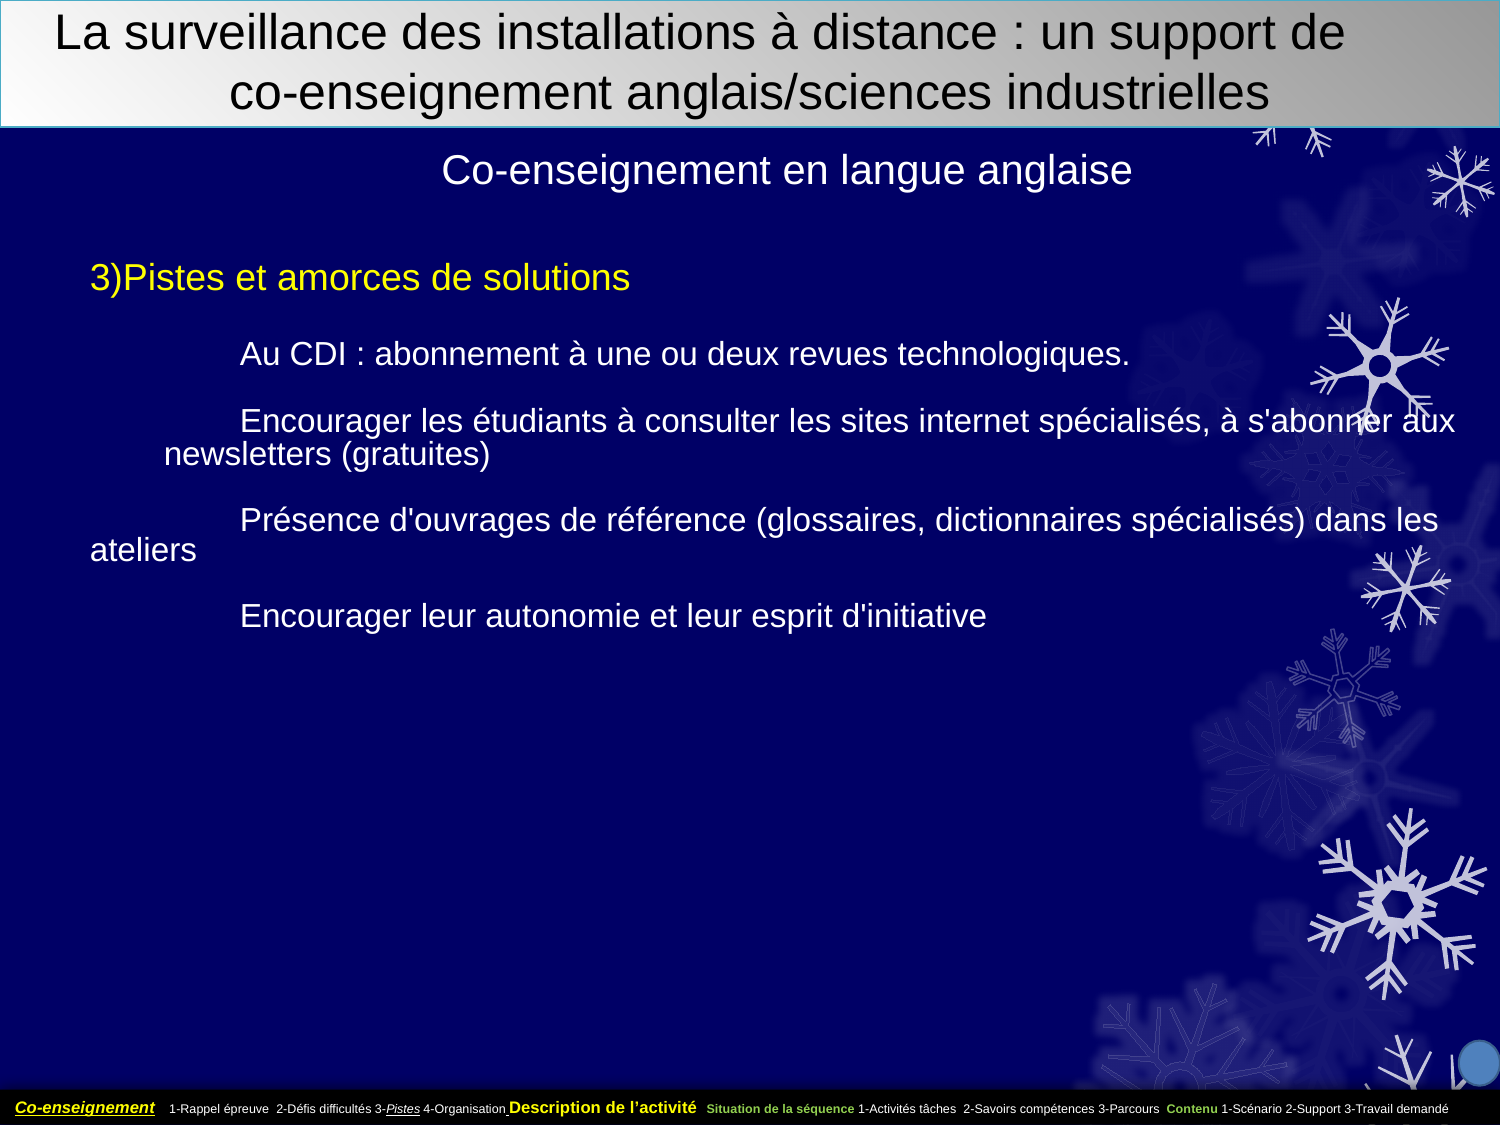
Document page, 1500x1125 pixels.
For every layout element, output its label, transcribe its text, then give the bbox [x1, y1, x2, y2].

title La surveillance des installations à distance : un support de co-enseignement anglais/sciences industrielles [0, 0, 1500, 128]
text_box Co-enseignement 1-Rappel épreuve 2-Défis difficultés 3-Pistes 4-Organisation Description de l’activité Situation de la séquence 1-Activités tâches 2-Savoirs compétences 3-Parcours Contenu 1-Scénario 2-Support 3-Travail demandé [0, 1089, 1500, 1125]
text_box Co-enseignement en langue anglaise 3)Pistes et amorces de solutions Au CDI : abonnement à une ou deux revues technologiques. Encourager les étudiants à consulter les sites internet spécialisés, à s'abonner aux newsletters (gratuites) Présence d'ouvrages de référence (glossaires, dictionnaires spécialisés) dans les ateliers Encourager leur autonomie et leur esprit d'initiative [0, 135, 1500, 720]
text_box [1457, 1039, 1500, 1087]
